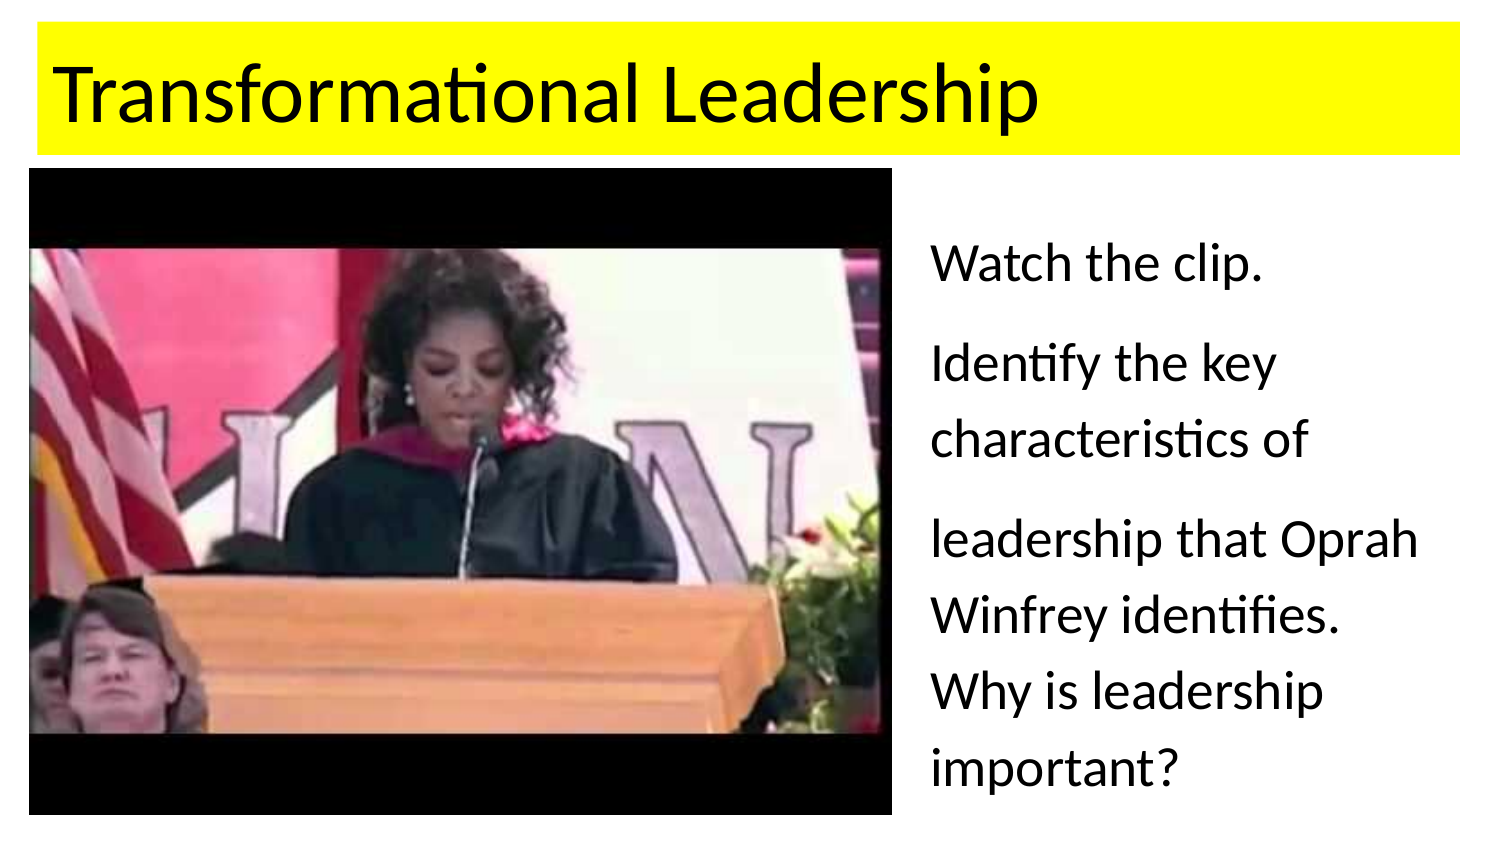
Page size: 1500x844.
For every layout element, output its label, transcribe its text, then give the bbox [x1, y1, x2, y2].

title Transformational Leadership [37, 21, 1460, 155]
picture [29, 168, 893, 816]
list Watch the clip. Identify the key characteristics of leadership that Oprah Winfrey identifies. Why is leadership important? [915, 200, 1475, 815]
